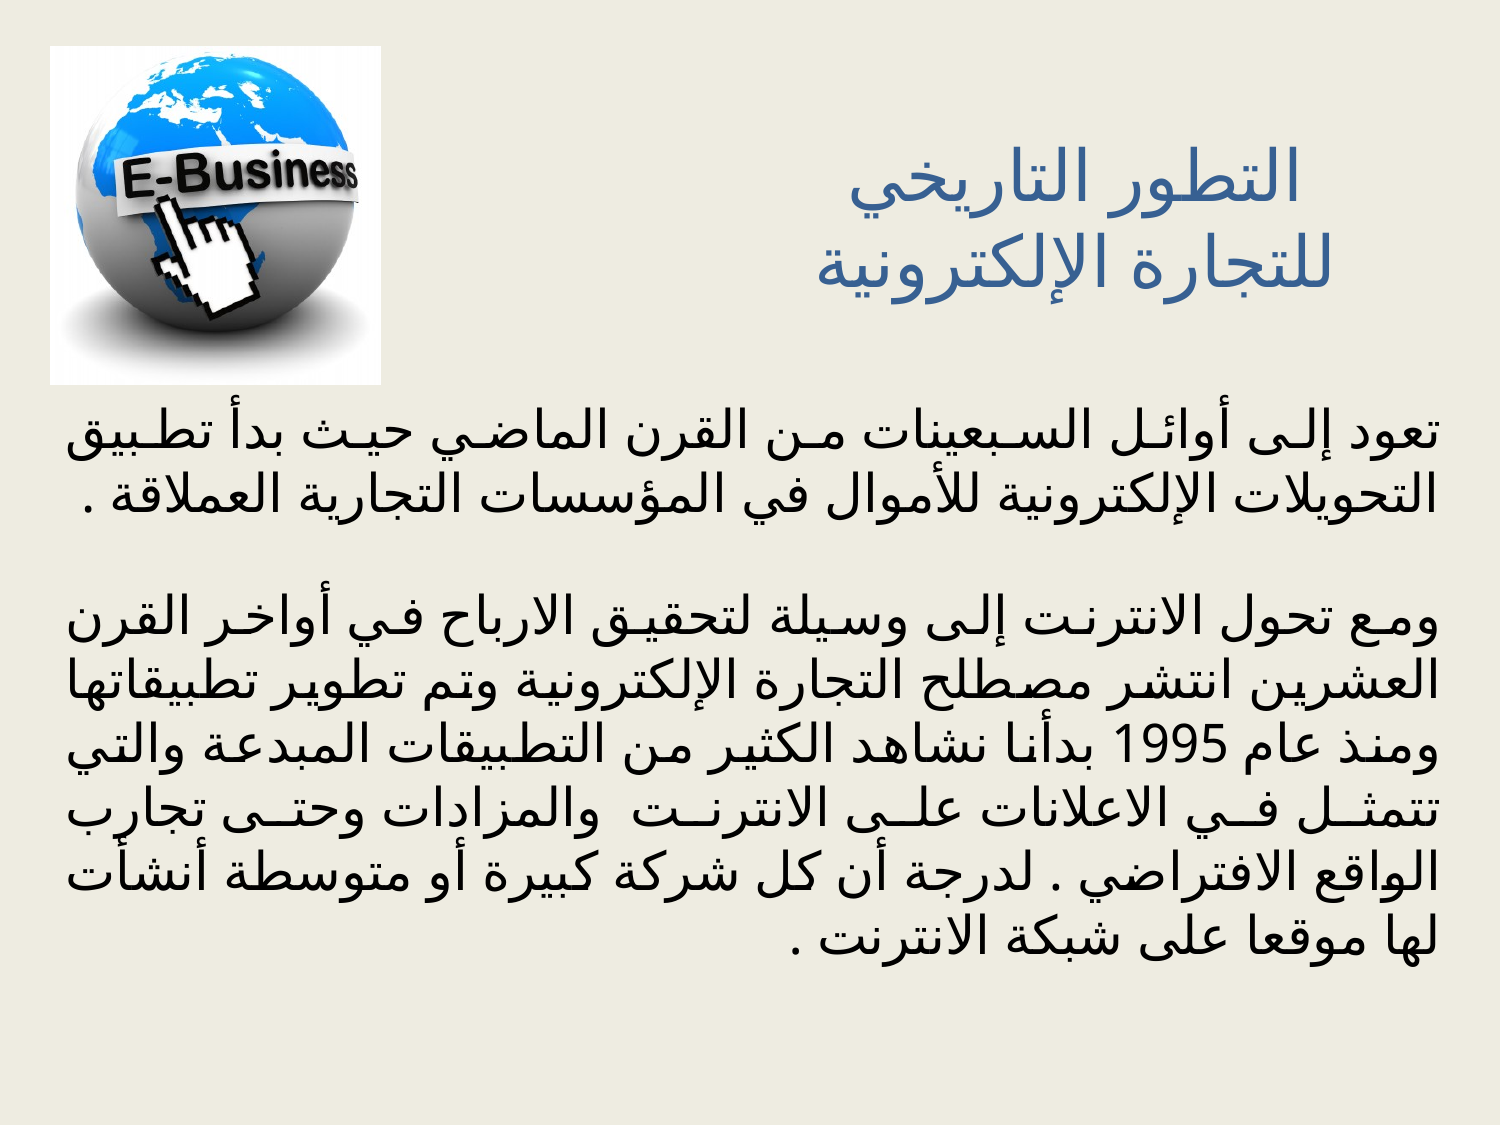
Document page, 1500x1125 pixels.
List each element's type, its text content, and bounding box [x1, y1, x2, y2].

picture [50, 46, 382, 385]
list تعود إلى أوائل السبعينات من القرن الماضي حيث بدأ تطبيق التحويلات الإلكترونية للأموال في المؤسسات التجارية العملاقة . ومع تحول الانترنت إلى وسيلة لتحقيق الارباح في أواخر القرن العشرين انتشر مصطلح التجارة الإلكترونية وتم تطوير تطبيقاتها ومنذ عام 1995 بدأنا نشاهد الكثير من التطبيقات المبدعة والتي تتمثل في الاعلانات على الانترنت والمزادات وحتى تجارب الواقع الافتراضي . لدرجة أن كل شركة كبيرة أو متوسطة أنشأت لها موقعا على شبكة الانترنت . [50, 388, 1457, 1026]
title التطور التاريخي للتجارة الإلكترونية [773, 70, 1378, 361]
